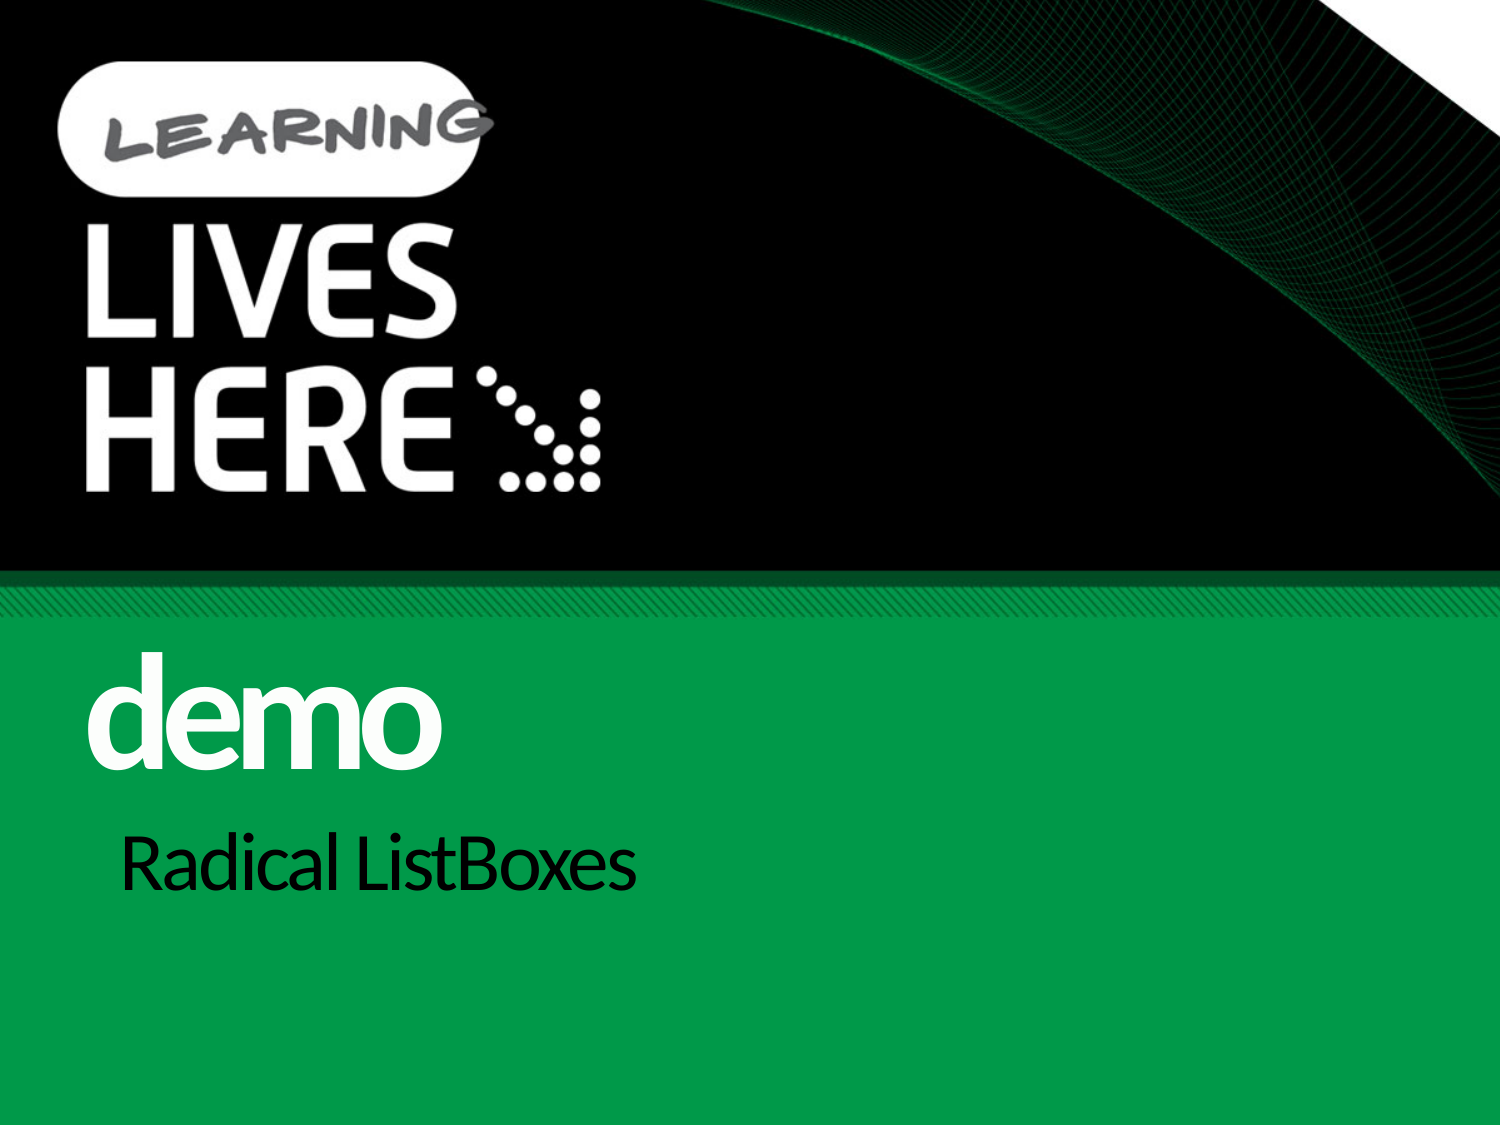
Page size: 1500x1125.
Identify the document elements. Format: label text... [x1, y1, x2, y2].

list demo [83, 625, 1344, 800]
title Radical ListBoxes [119, 818, 1375, 943]
picture [0, 0, 1500, 1125]
